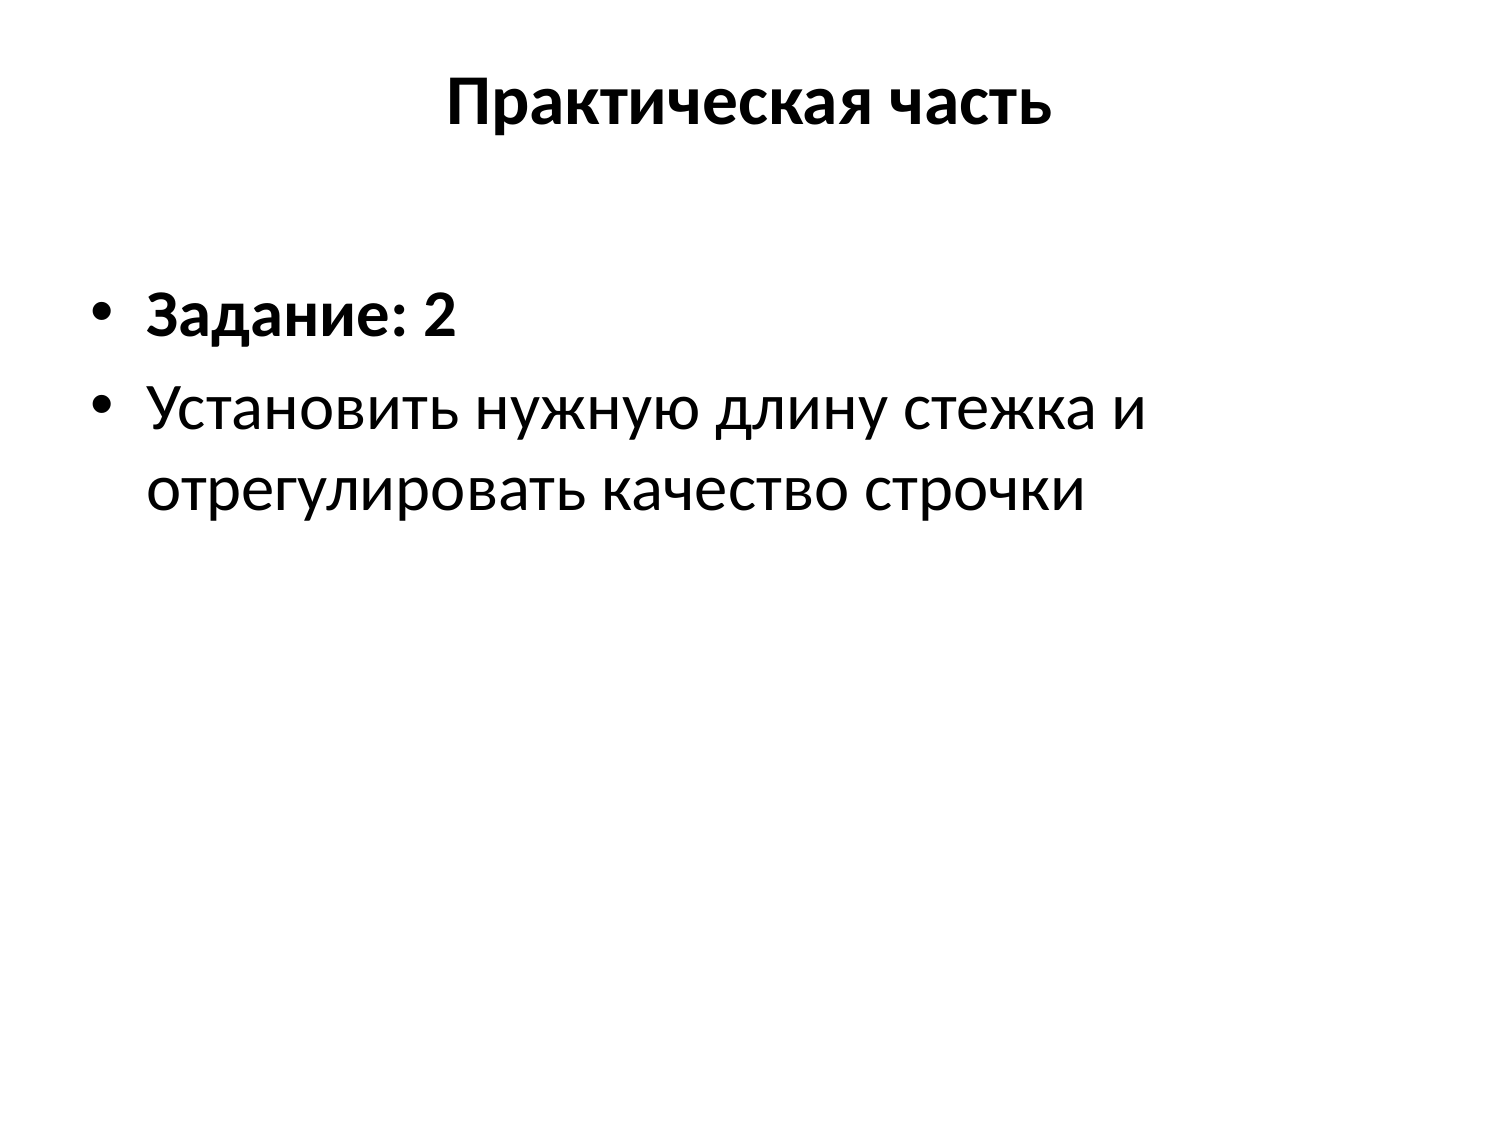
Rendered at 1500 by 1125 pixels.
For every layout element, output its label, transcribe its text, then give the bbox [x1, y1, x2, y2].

title Практическая часть [75, 45, 1425, 233]
list Задание: 2 Установить нужную длину стежка и отрегулировать качество строчки [75, 262, 1425, 1005]
